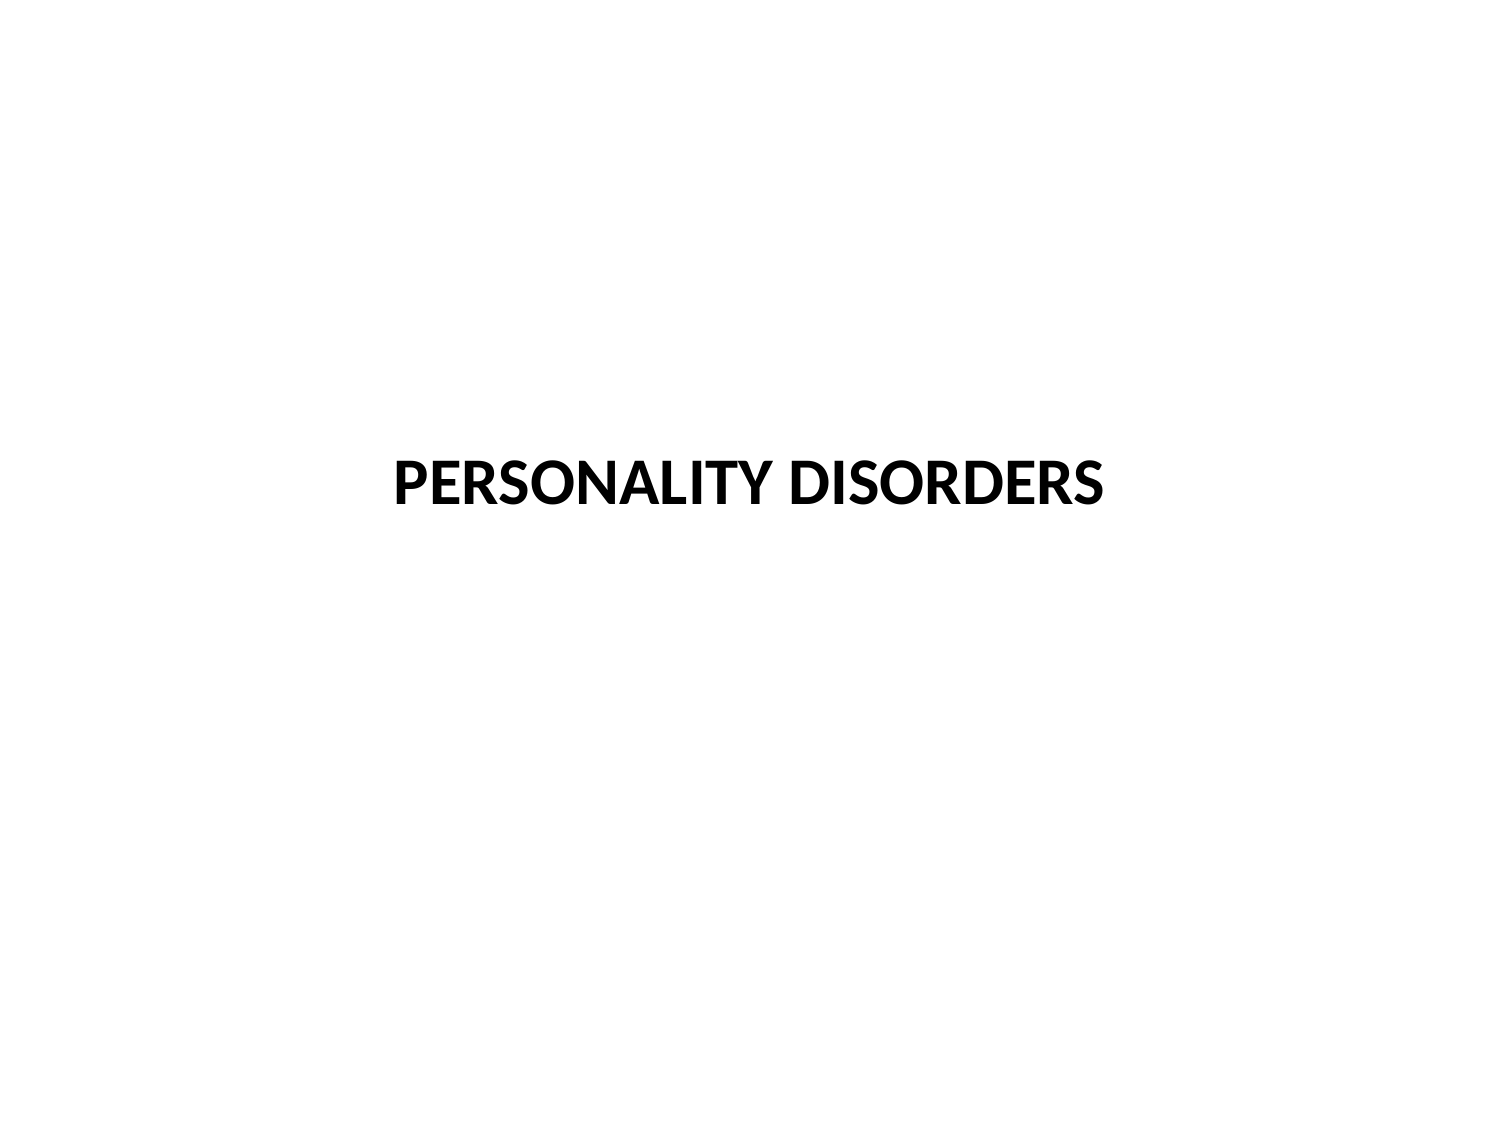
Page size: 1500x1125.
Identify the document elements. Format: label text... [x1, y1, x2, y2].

list PERSONALITY DISORDERS [112, 221, 1388, 897]
